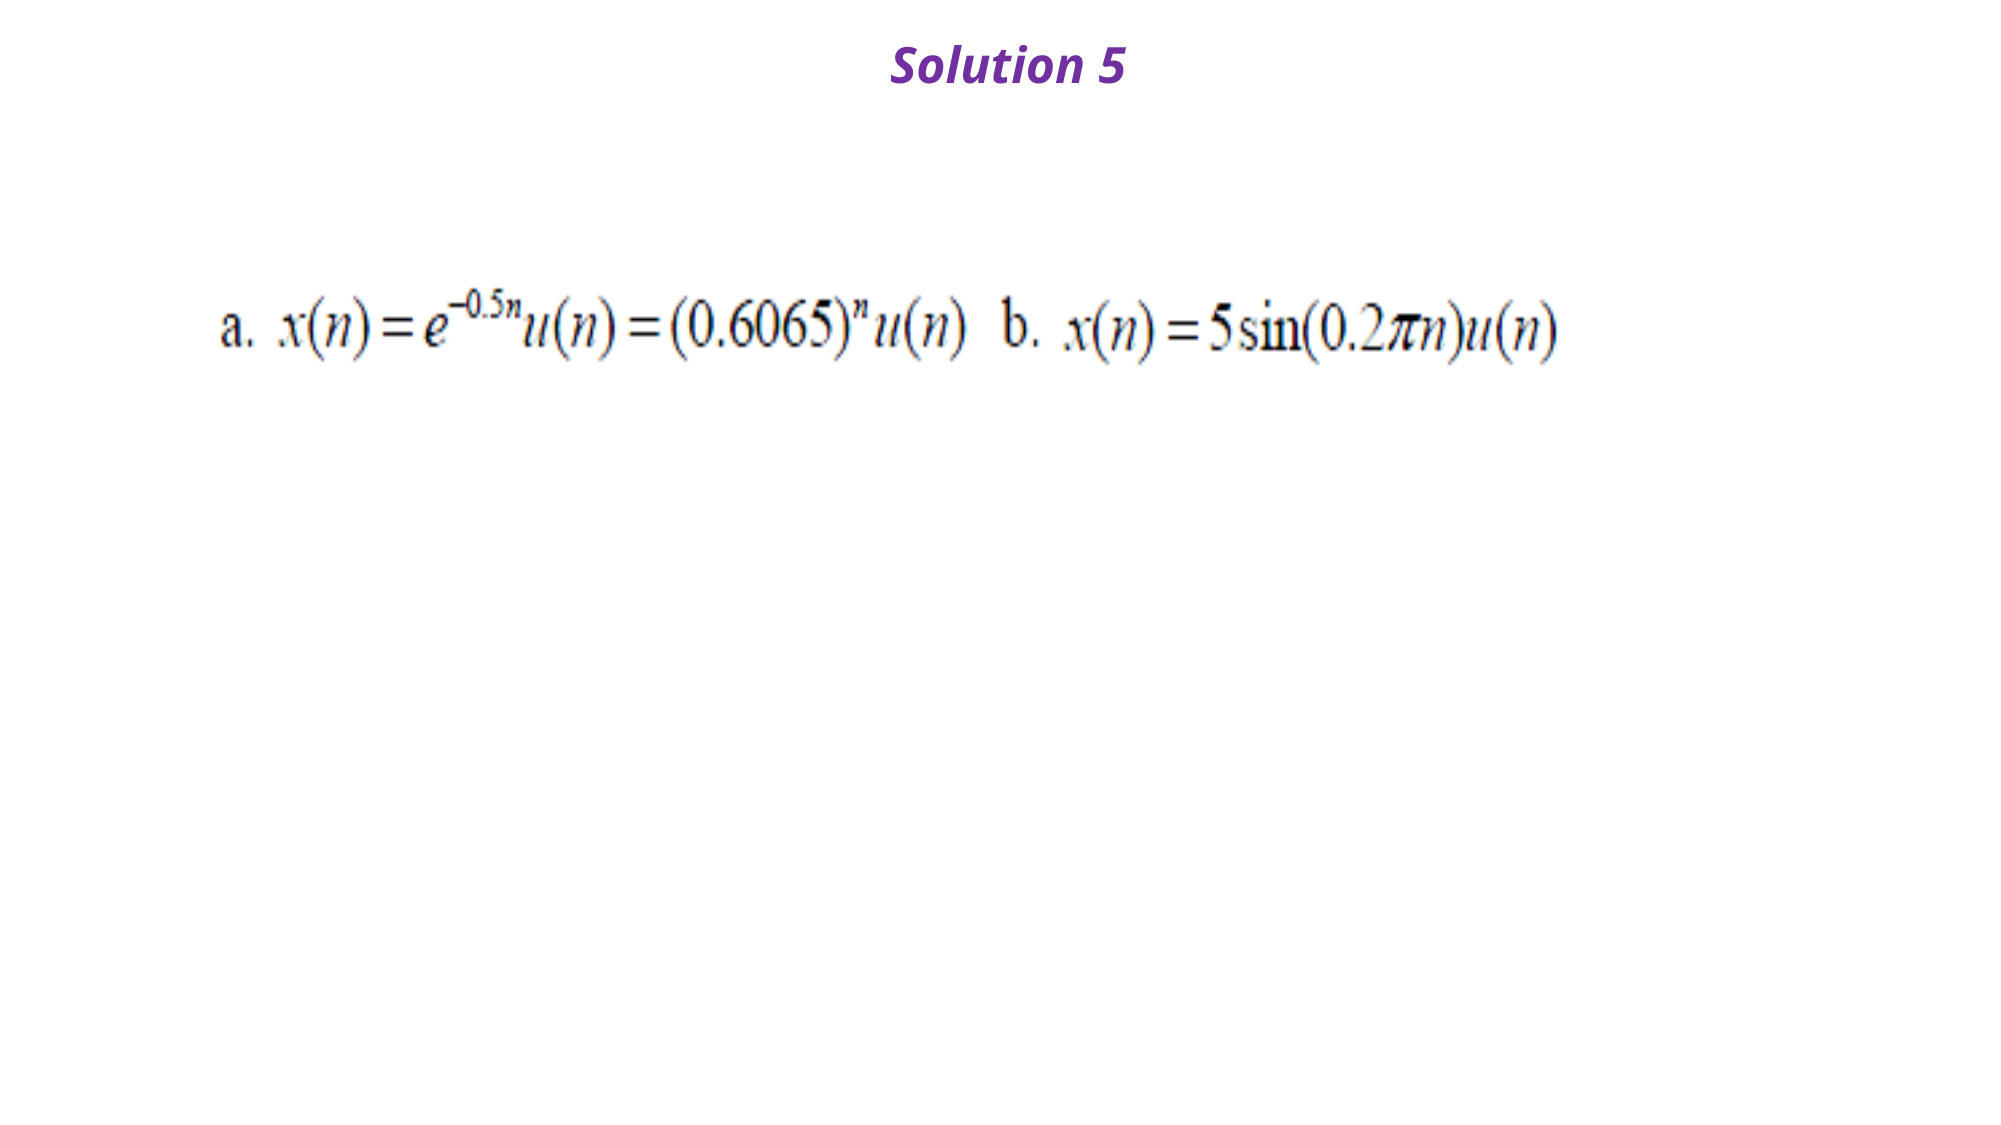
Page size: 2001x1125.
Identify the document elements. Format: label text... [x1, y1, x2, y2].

text_box Solution 5 [875, 21, 1142, 101]
picture [201, 283, 1589, 384]
